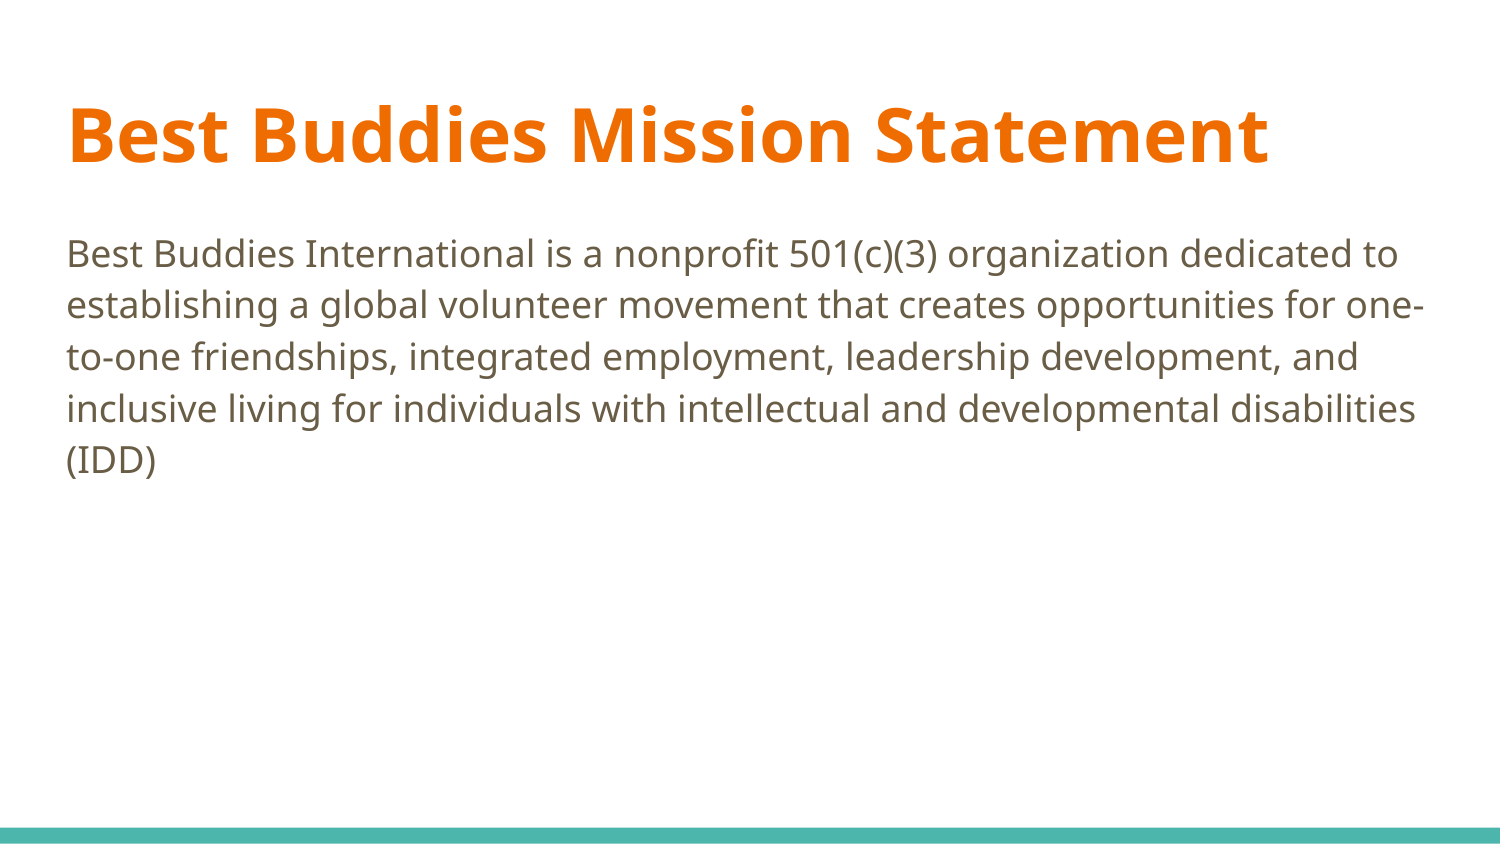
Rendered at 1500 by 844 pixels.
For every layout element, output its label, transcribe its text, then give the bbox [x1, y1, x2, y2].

title Best Buddies Mission Statement [51, 72, 1449, 189]
list Best Buddies International is a nonprofit 501(c)(3) organization dedicated to establishing a global volunteer movement that creates opportunities for one-to-one friendships, integrated employment, leadership development, and inclusive living for individuals with intellectual and developmental disabilities (IDD) [51, 207, 1449, 750]
